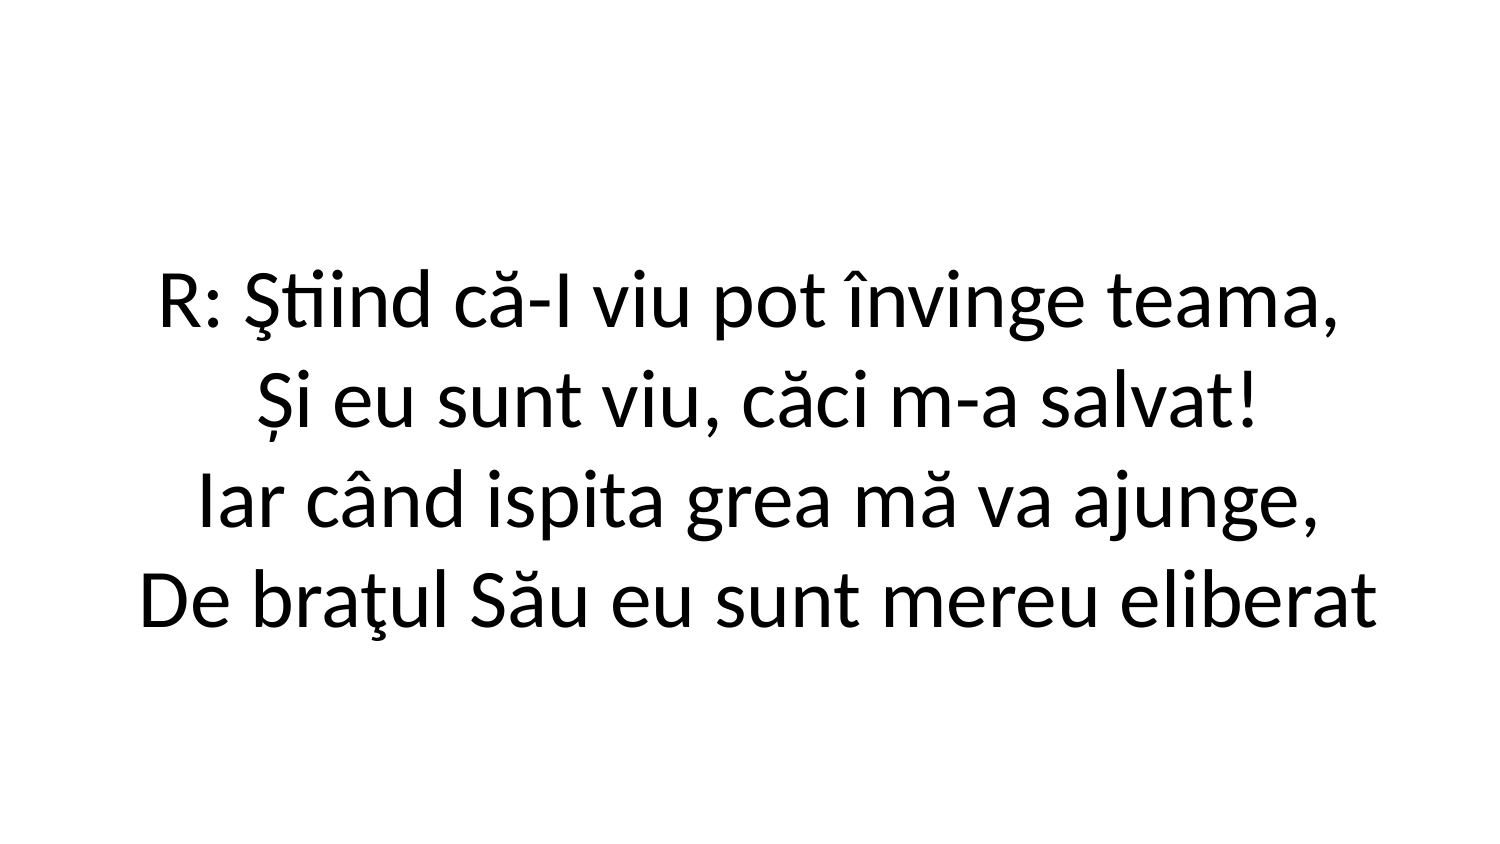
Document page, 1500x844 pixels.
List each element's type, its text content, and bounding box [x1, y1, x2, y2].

text_box R: Ştiind că-I viu pot învinge teama, Și eu sunt viu, căci m-a salvat! Iar când ispita grea mă va ajunge, De braţul Său eu sunt mereu eliberat [105, 192, 1395, 652]
